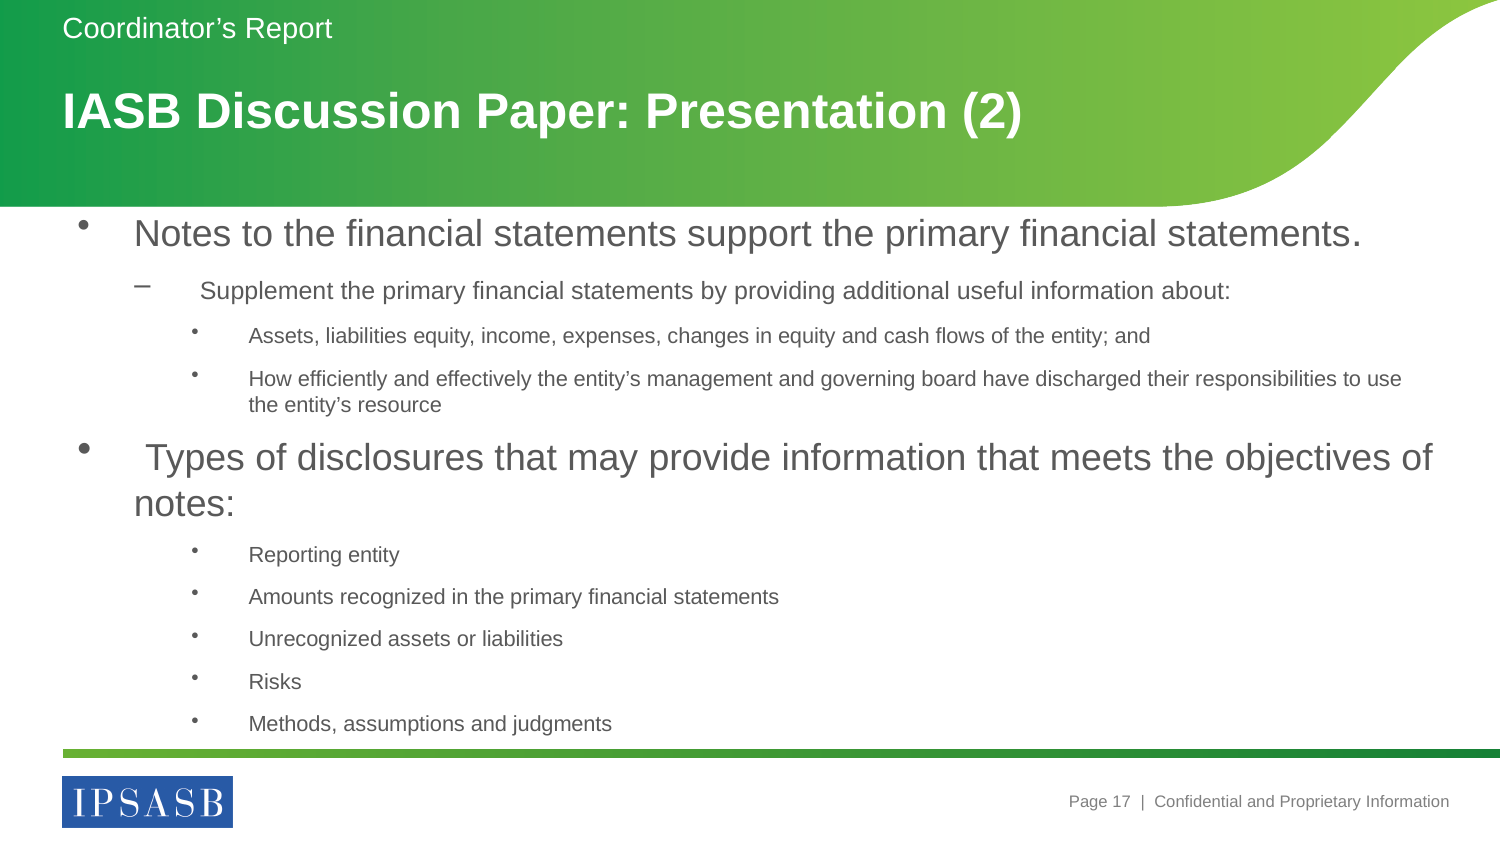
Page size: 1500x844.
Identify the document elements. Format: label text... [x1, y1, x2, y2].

picture [0, 0, 1500, 207]
title IASB Discussion Paper: Presentation (2) [62, 75, 1300, 142]
picture [62, 776, 233, 828]
list Notes to the financial statements support the primary financial statements. Supplement the primary financial statements by providing additional useful information about: Assets, liabilities equity, income, expenses, changes in equity and cash flows of the entity; and How efficiently and effectively the entity’s management and governing board have discharged their responsibilities to use the entity’s resource Types of disclosures that may provide information that meets the objectives of notes: Reporting entity Amounts recognized in the primary financial statements Unrecognized assets or liabilities Risks Methods, assumptions and judgments [62, 196, 1450, 724]
subtitle Coordinator’s Report [62, 9, 500, 38]
